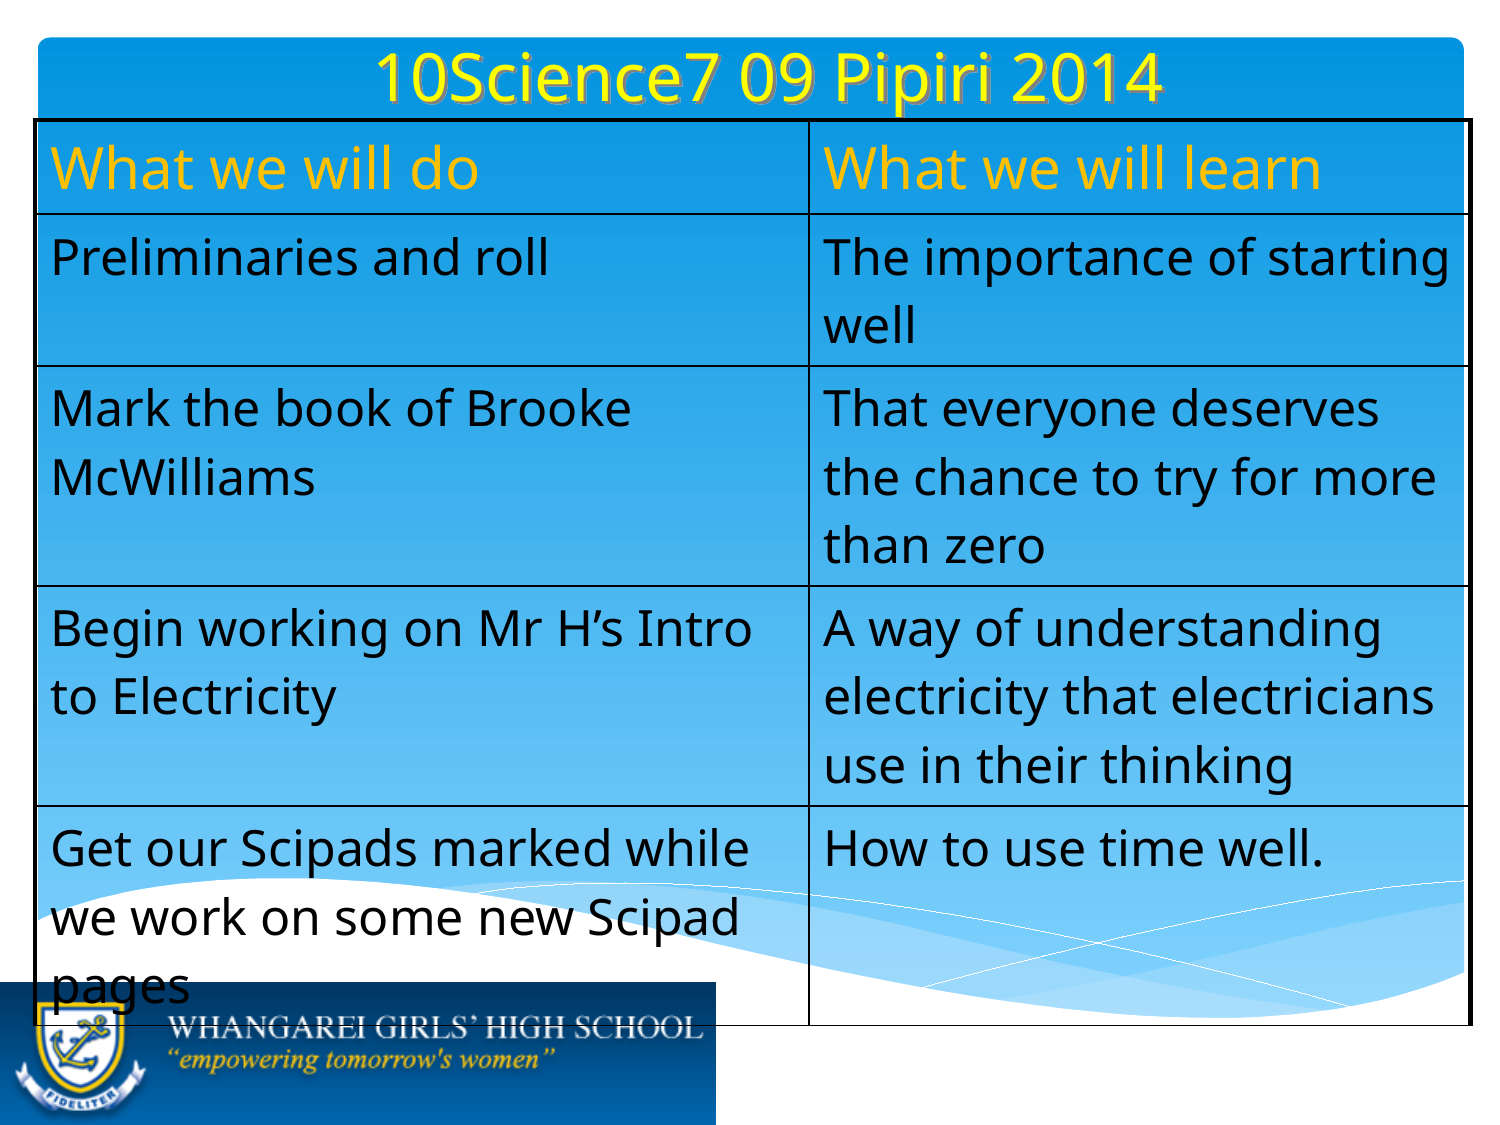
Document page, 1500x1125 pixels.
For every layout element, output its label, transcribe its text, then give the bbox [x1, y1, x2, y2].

table_header What we will do [37, 122, 808, 213]
table_cell A way of understanding electricity that electricians use in their thinking [810, 587, 1468, 805]
table_cell The importance of starting well [810, 215, 1468, 365]
table_cell That everyone deserves the chance to try for more than zero [810, 367, 1468, 585]
table_cell How to use time well. [810, 807, 1468, 1025]
text_box 10Science7 09 Pipiri 2014 [162, 24, 1375, 118]
table_cell Get our Scipads marked while we work on some new Scipad pages [37, 807, 808, 1025]
table_cell Begin working on Mr H’s Intro to Electricity [37, 587, 808, 805]
table_cell Mark the book of Brooke McWilliams [37, 367, 808, 585]
table_header What we will learn [810, 122, 1468, 213]
table_cell Preliminaries and roll [37, 215, 808, 365]
picture [0, 982, 716, 1125]
